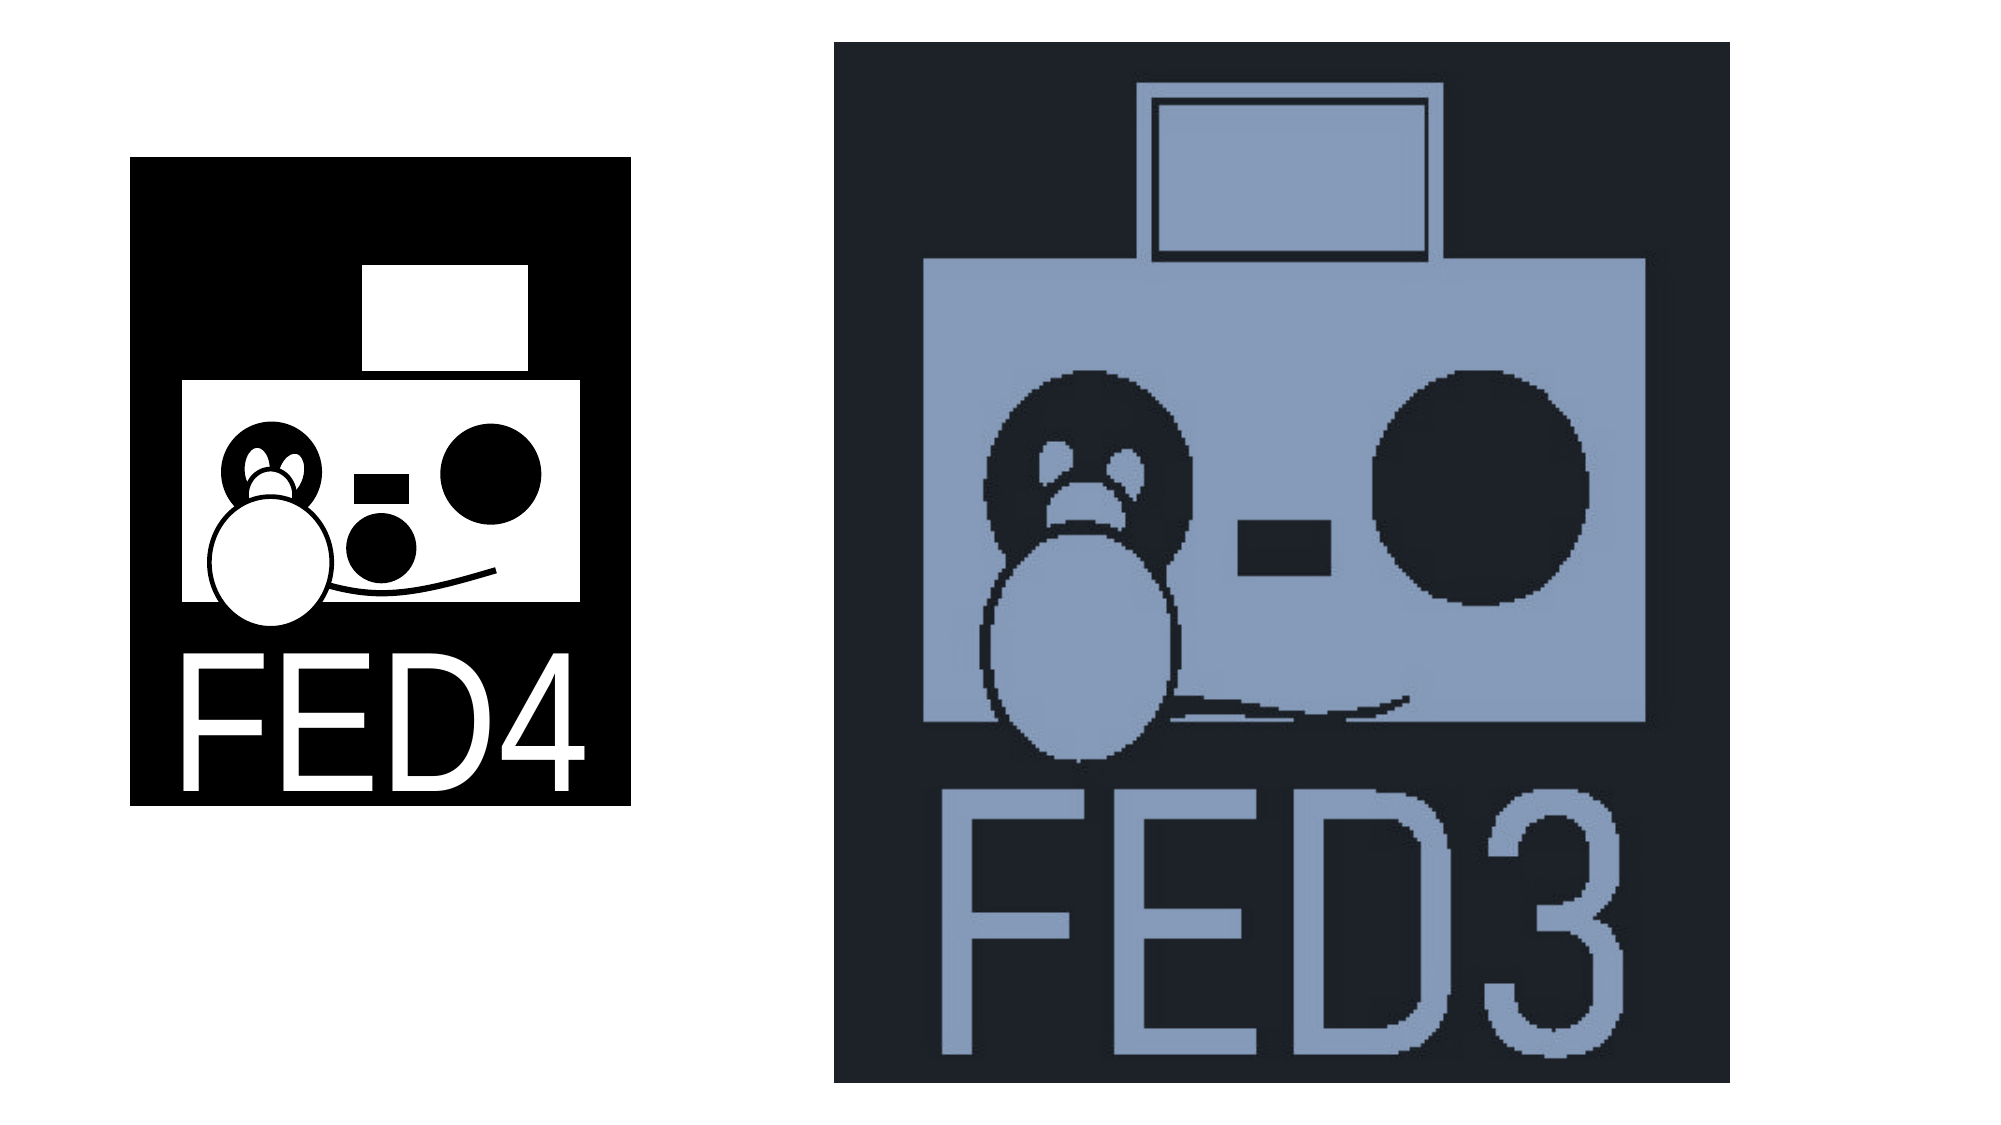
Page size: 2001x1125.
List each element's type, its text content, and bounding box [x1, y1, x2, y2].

text_box [360, 263, 530, 373]
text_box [422, 587, 540, 595]
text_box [222, 422, 541, 524]
picture [834, 42, 1730, 1083]
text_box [313, 582, 325, 602]
text_box [208, 520, 333, 630]
text_box [130, 157, 631, 806]
text_box FED4 [155, 583, 605, 839]
text_box [346, 524, 417, 584]
text_box [329, 568, 497, 595]
text_box [180, 378, 582, 583]
